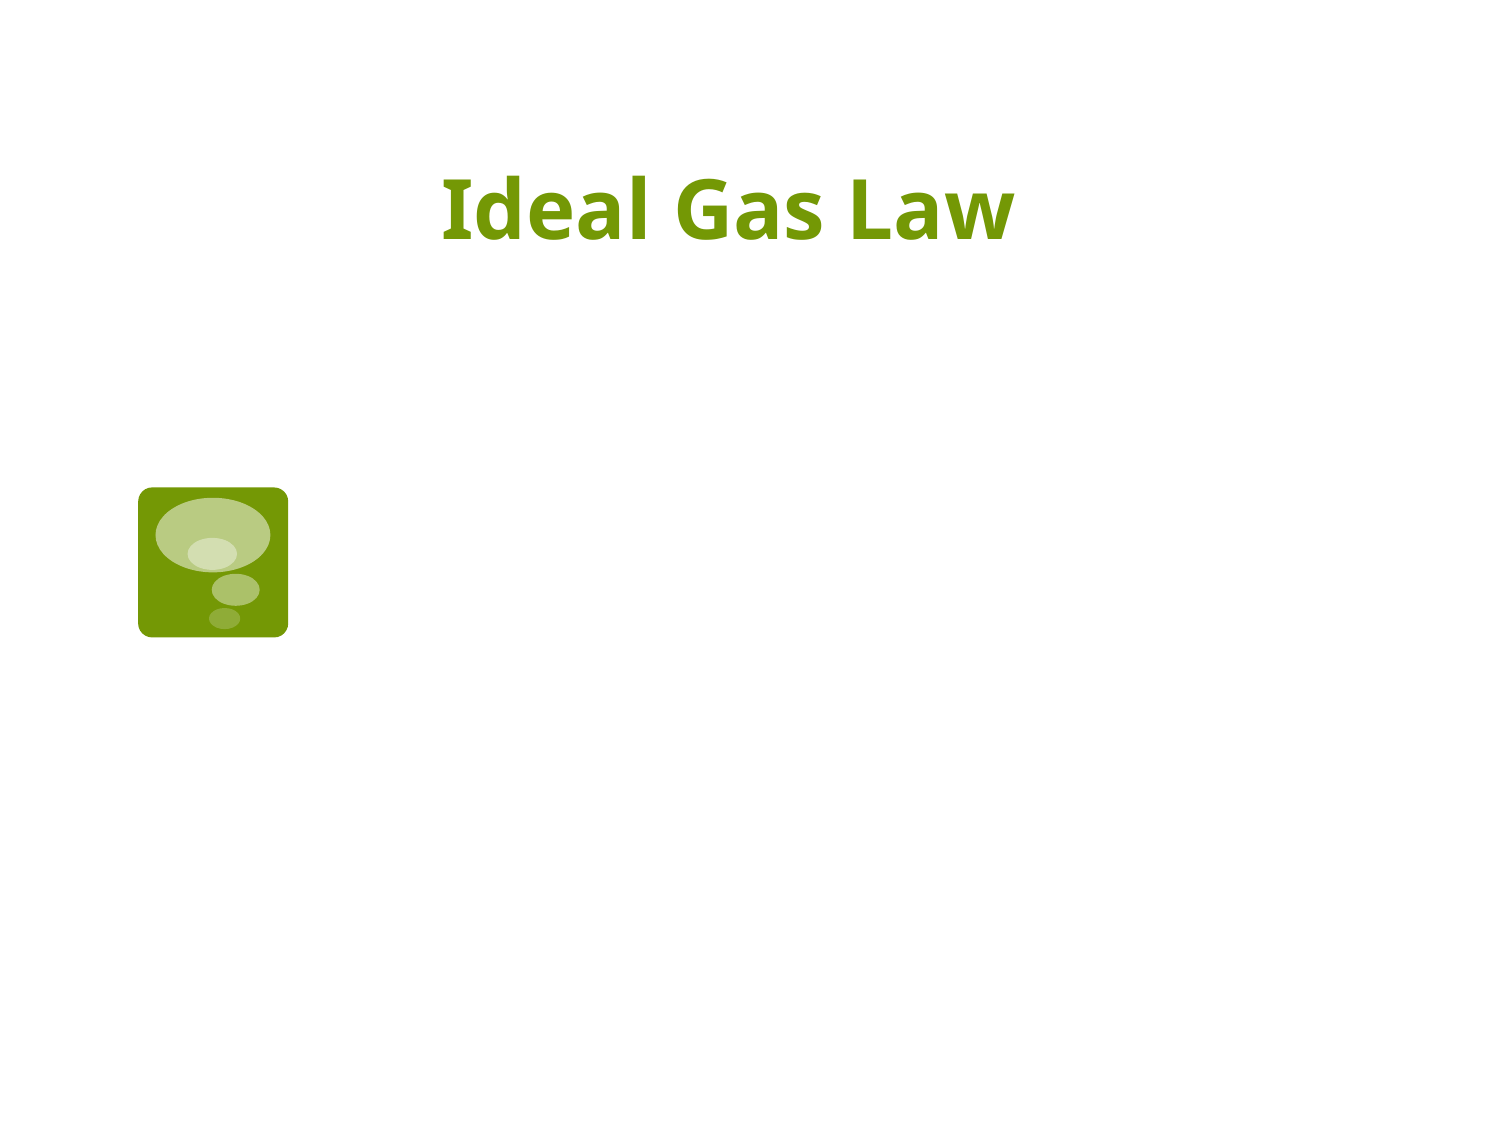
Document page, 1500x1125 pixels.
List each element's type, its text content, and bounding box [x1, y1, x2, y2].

title Ideal Gas Law [323, 76, 1135, 264]
list [110, 314, 1374, 1040]
